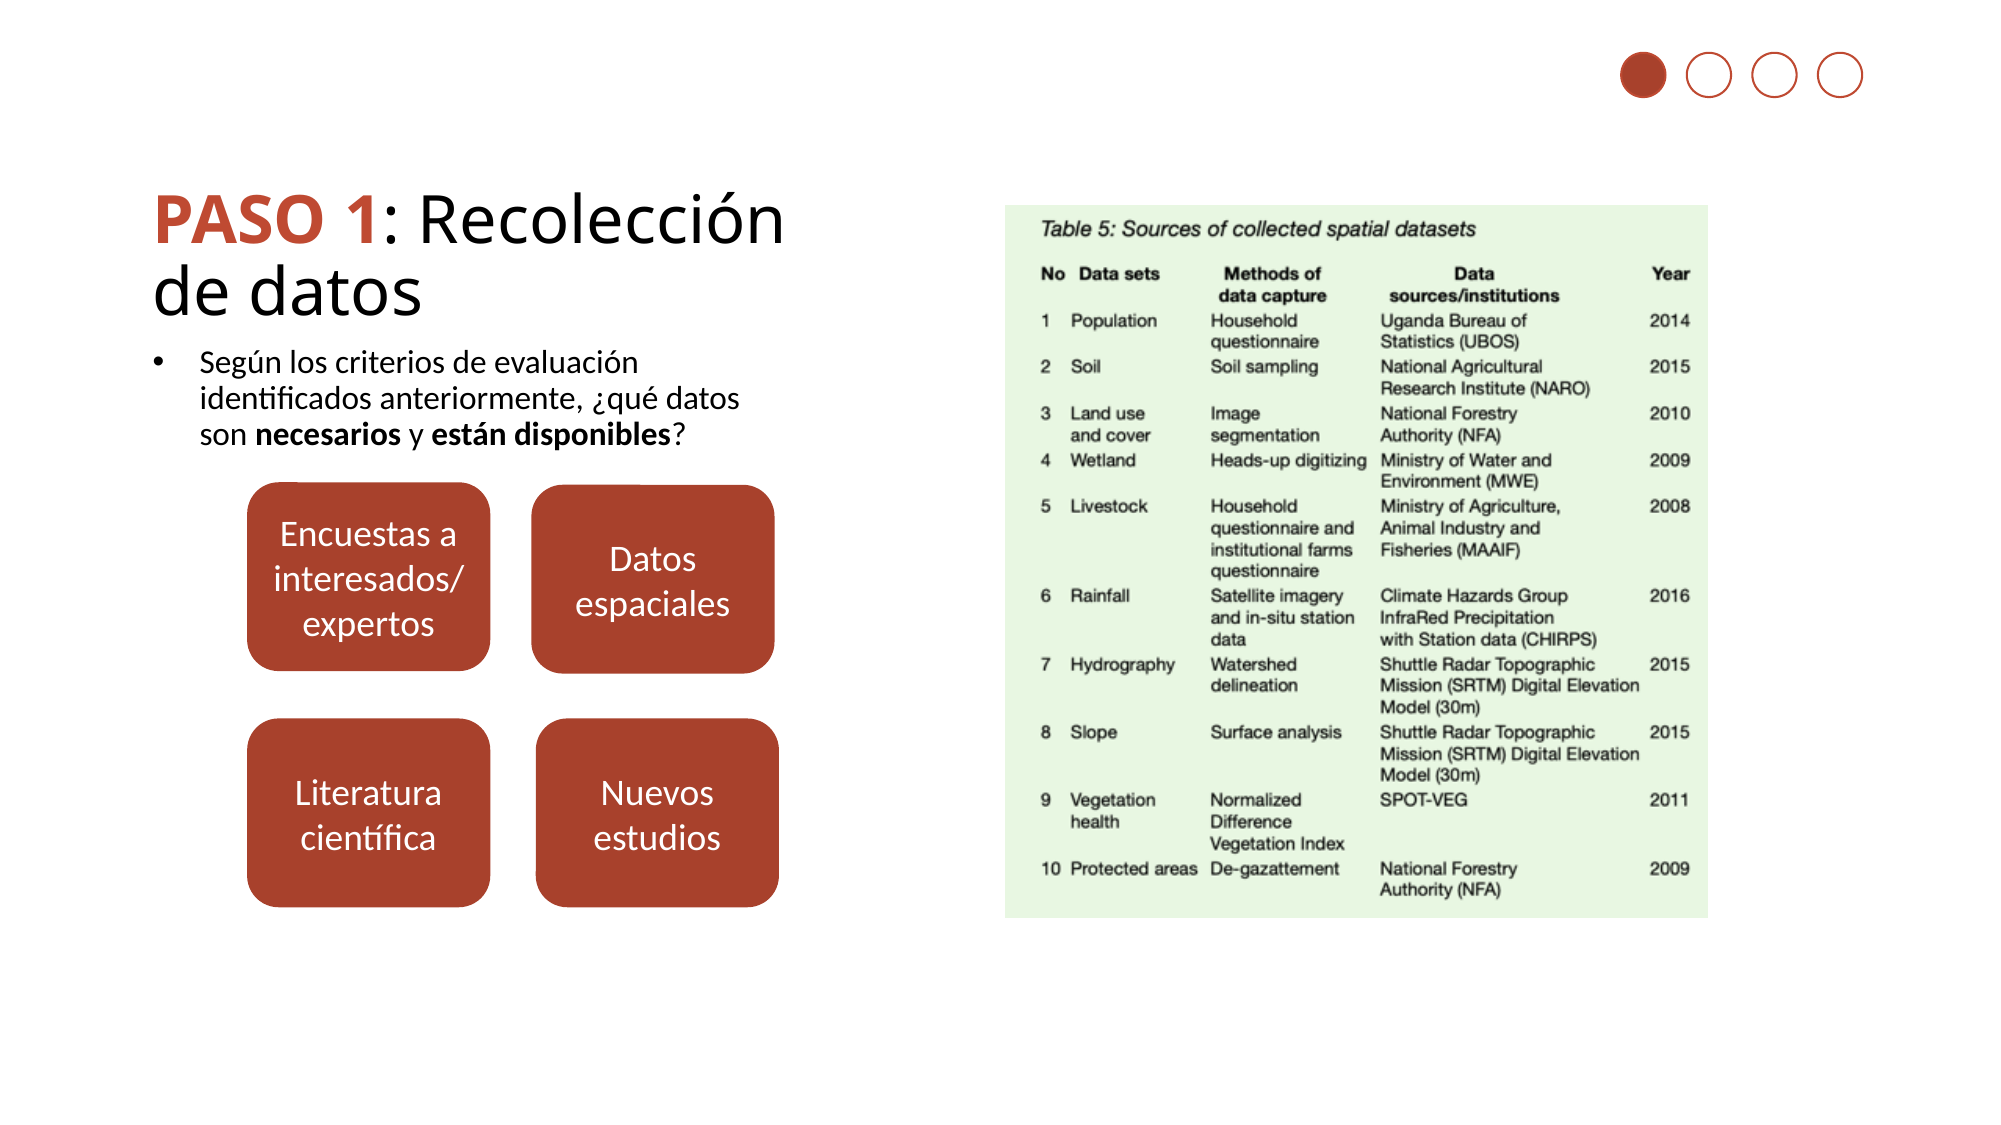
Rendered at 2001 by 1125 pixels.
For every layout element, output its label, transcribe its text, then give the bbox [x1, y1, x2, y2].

text_box Literatura científica [246, 717, 492, 909]
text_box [1621, 52, 1863, 98]
title PASO 1: Recolección de datos [137, 75, 820, 338]
text_box Encuestas a interesados/expertos [246, 481, 492, 673]
list Según los criterios de evaluación identificados anteriormente, ¿qué datos son necesarios y están disponibles? [137, 337, 783, 963]
text_box Datos espaciales [530, 483, 776, 675]
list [1005, 205, 1708, 918]
text_box Nuevos estudios [534, 717, 780, 909]
